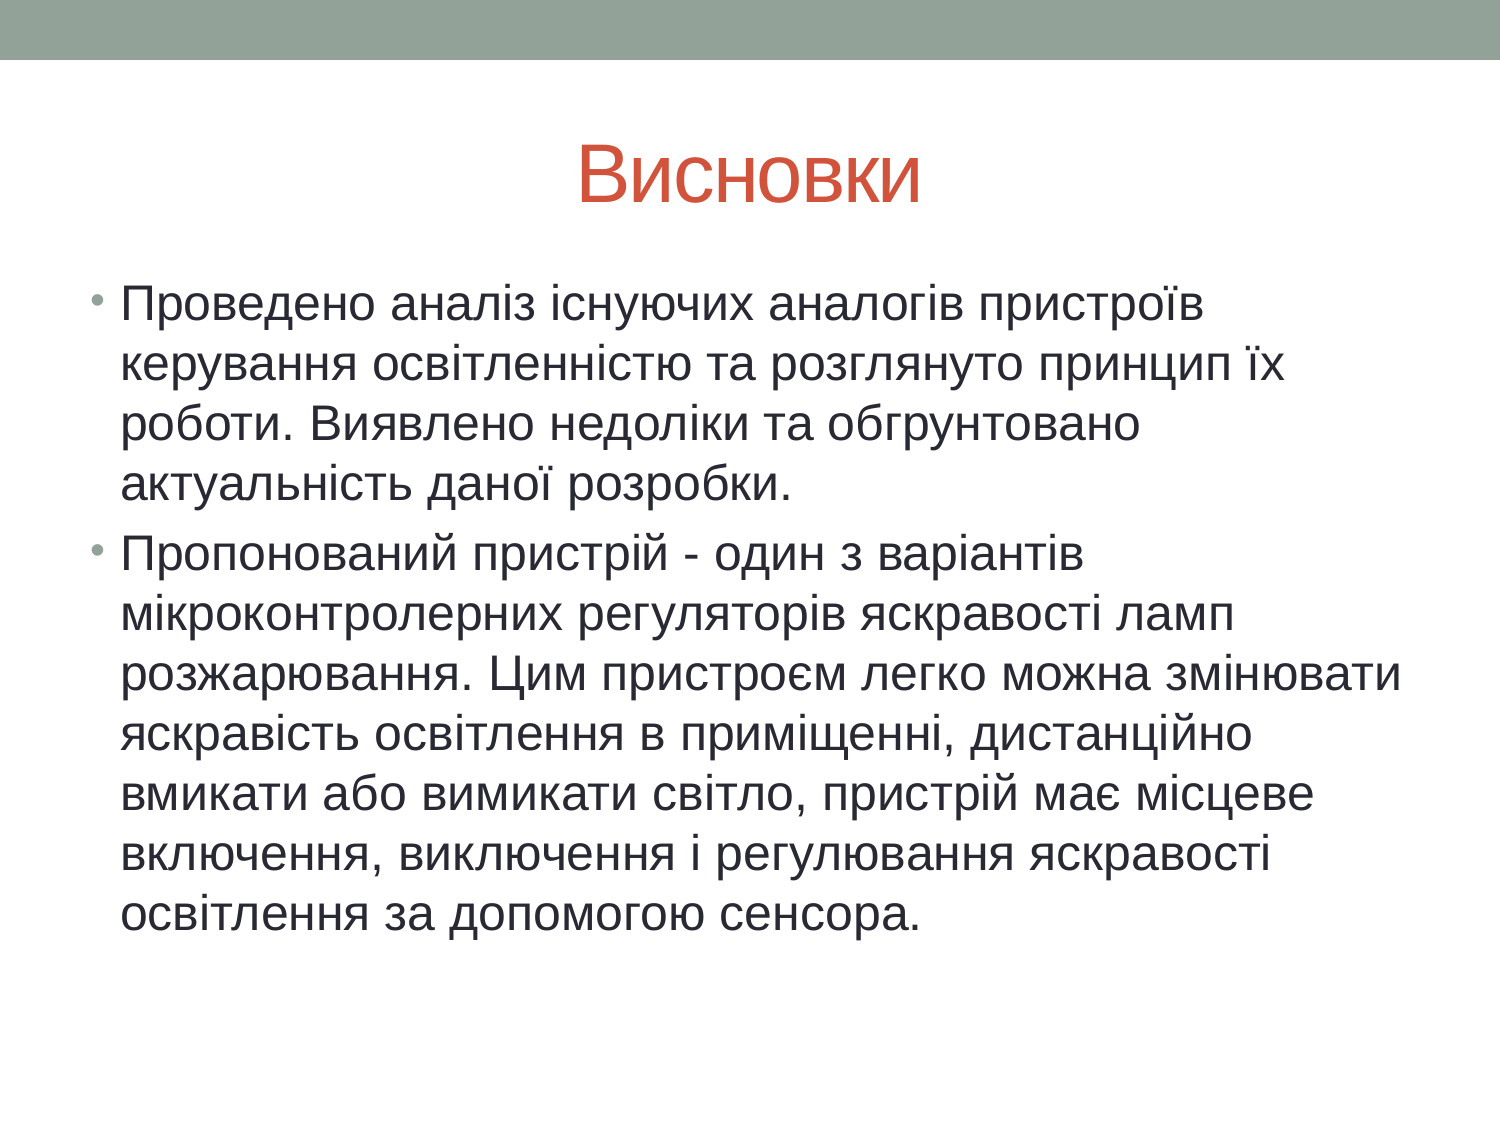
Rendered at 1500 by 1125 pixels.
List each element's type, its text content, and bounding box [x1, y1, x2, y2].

list Проведено аналіз існуючих аналогів пристроїв керування освітленністю та розглянуто принцип їх роботи. Виявлено недоліки та обгрунтовано актуальність даної розробки. Пропонований пристрій - один з варіантів мікроконтролерних регуляторів яскравості ламп розжарювання. Цим пристроєм легко можна змінювати яскравість освітлення в приміщенні, дистанційно вмикати або вимикати світло, пристрій має місцеве включення, виключення і регулювання яскравості освітлення за допомогою сенсора. [75, 262, 1425, 1063]
title Висновки [75, 87, 1425, 250]
